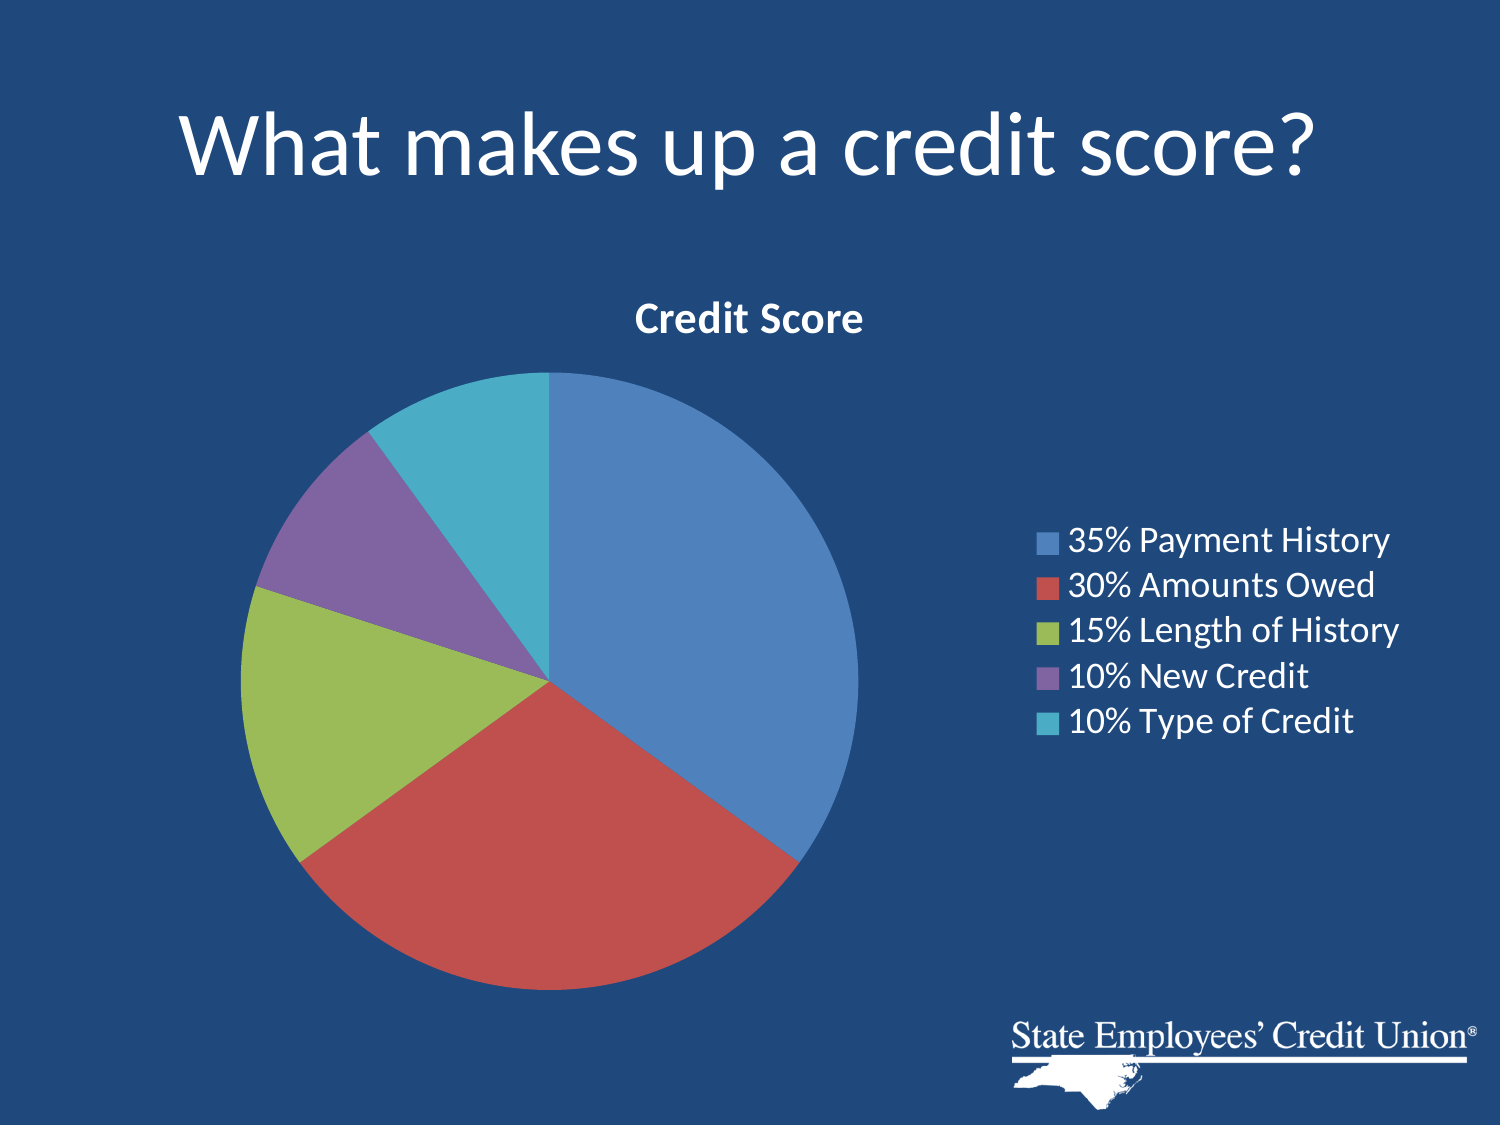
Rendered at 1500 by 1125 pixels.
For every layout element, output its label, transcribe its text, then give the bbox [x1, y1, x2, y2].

chart [74, 262, 1426, 1006]
picture [1012, 1021, 1477, 1110]
title What makes up a credit score? [75, 45, 1425, 233]
